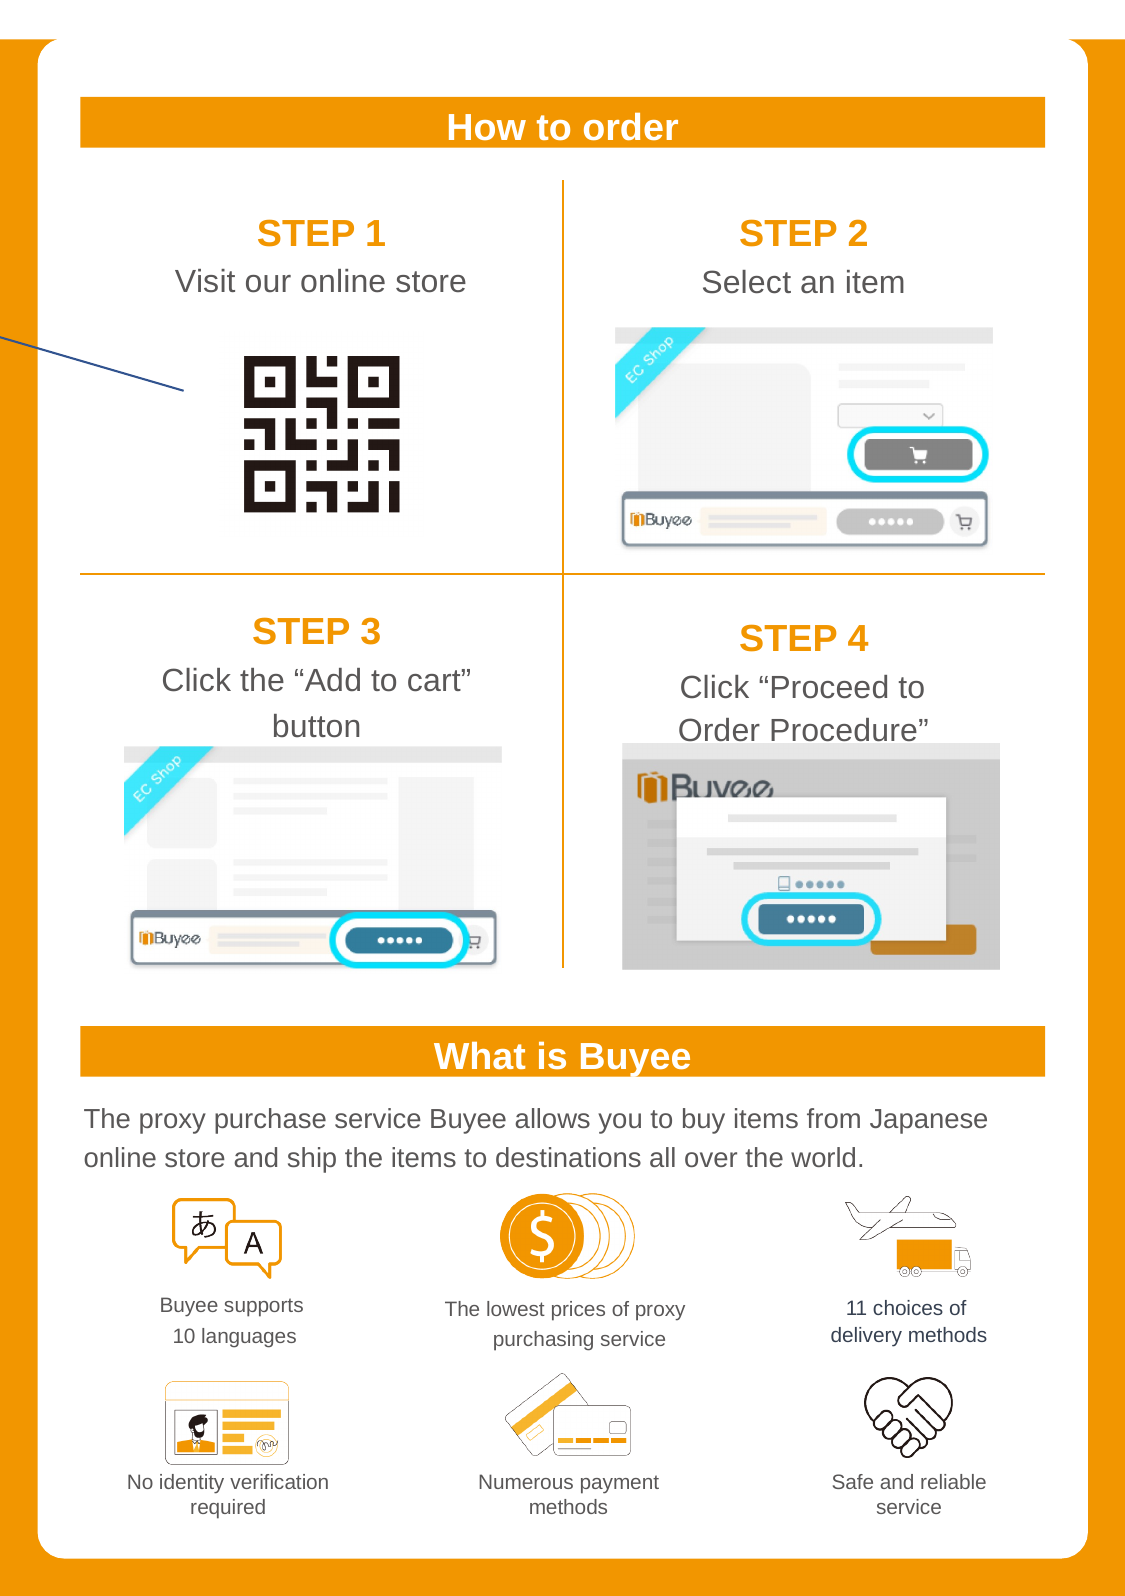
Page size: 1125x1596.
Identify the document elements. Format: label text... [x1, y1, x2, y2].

picture [165, 1381, 289, 1465]
picture [614, 327, 993, 555]
picture [505, 1373, 631, 1457]
text_box Buyee supports 10 languages [79, 1285, 374, 1348]
picture [622, 743, 1001, 970]
text_box [0, 39, 1125, 1596]
picture [863, 1377, 953, 1458]
picture [219, 331, 424, 537]
text_box The lowest prices of proxy purchasing service [441, 1289, 689, 1351]
picture [500, 1193, 636, 1279]
text_box STEP 1 Visit our online store [165, 197, 478, 300]
text_box The proxy purchase service Buyee allows you to buy items from Japanese online store and ship the items to destinations all over the world. [81, 1093, 1012, 1173]
picture [845, 1196, 972, 1277]
picture [172, 1198, 283, 1279]
picture [124, 746, 502, 974]
text_box STEP 4 Click “Proceed to Order Procedure” [675, 602, 932, 741]
text_box STEP 2 Select an item [700, 197, 908, 300]
text_box How to order [80, 96, 1046, 148]
text_box Safe and reliable service [810, 1466, 1006, 1519]
text_box No identity verification required [105, 1466, 349, 1519]
text_box What is Buyee [80, 1026, 1046, 1077]
text_box STEP 3 Click the “Add to cart” button [153, 595, 481, 744]
text_box Numerous payment methods [453, 1466, 682, 1519]
text_box 11 choices of delivery methods [797, 1292, 1019, 1347]
text_box [37, 38, 1088, 1559]
